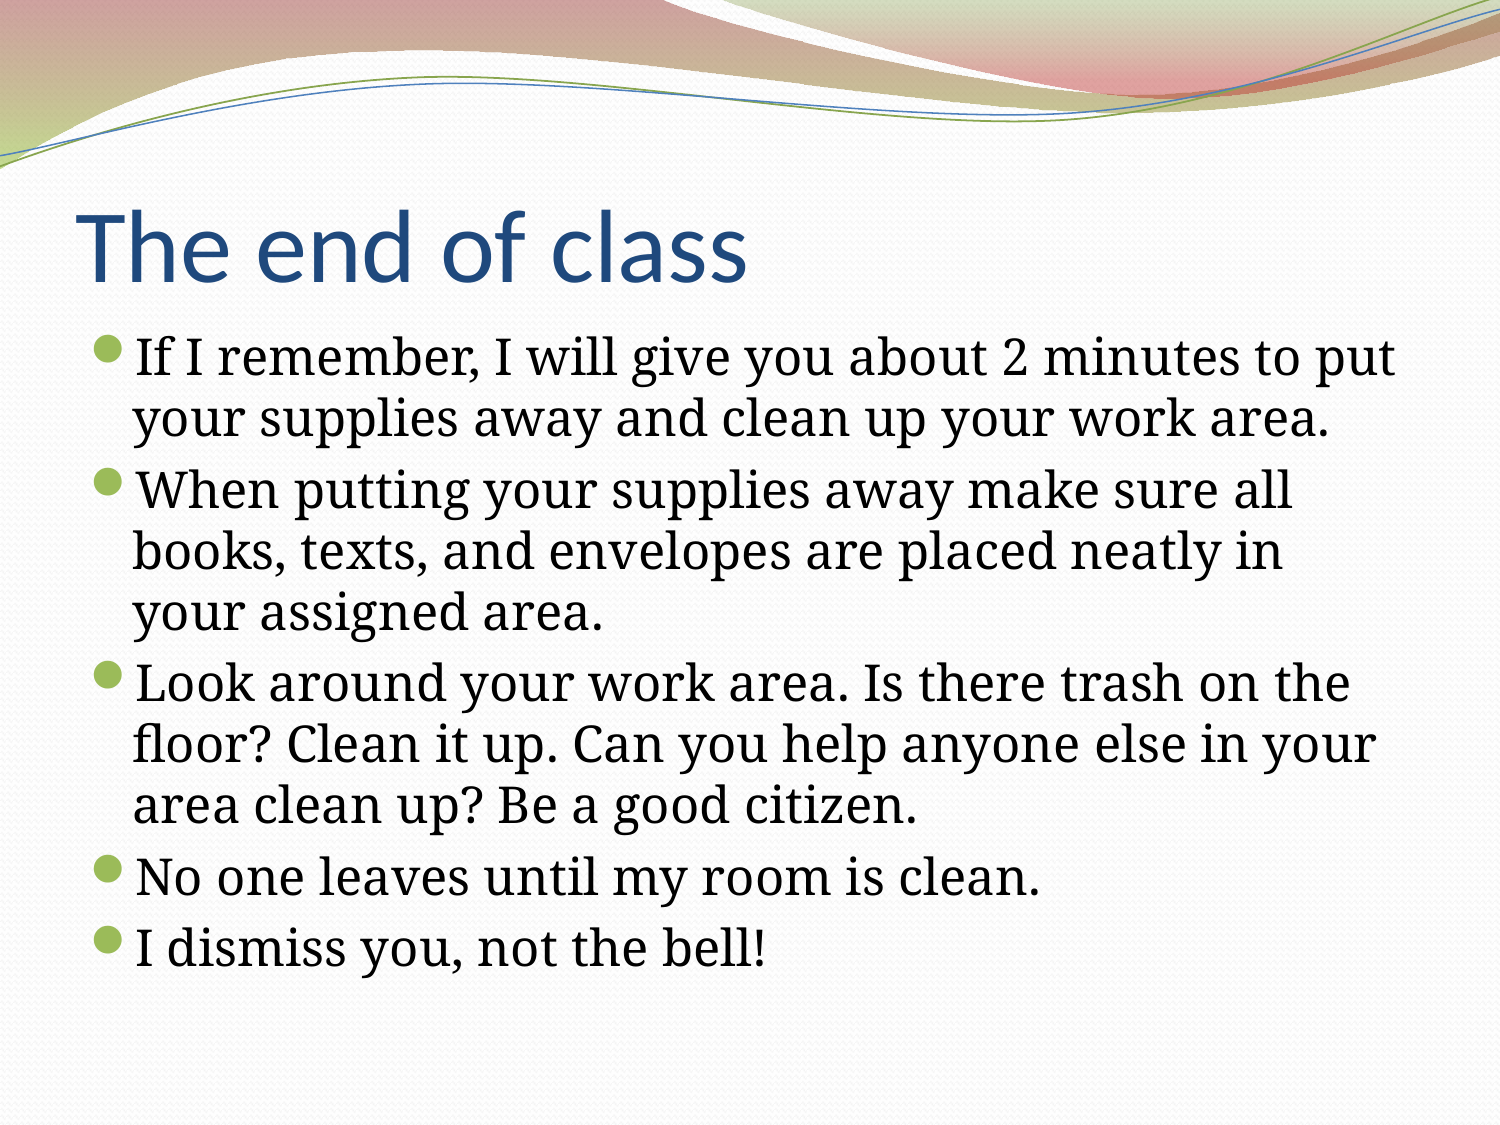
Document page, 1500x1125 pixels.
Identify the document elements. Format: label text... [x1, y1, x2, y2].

list If I remember, I will give you about 2 minutes to put your supplies away and clean up your work area. When putting your supplies away make sure all books, texts, and envelopes are placed neatly in your assigned area. Look around your work area. Is there trash on the floor? Clean it up. Can you help anyone else in your area clean up? Be a good citizen. No one leaves until my room is clean. I dismiss you, not the bell! [75, 317, 1425, 1038]
title The end of class [75, 115, 1425, 303]
